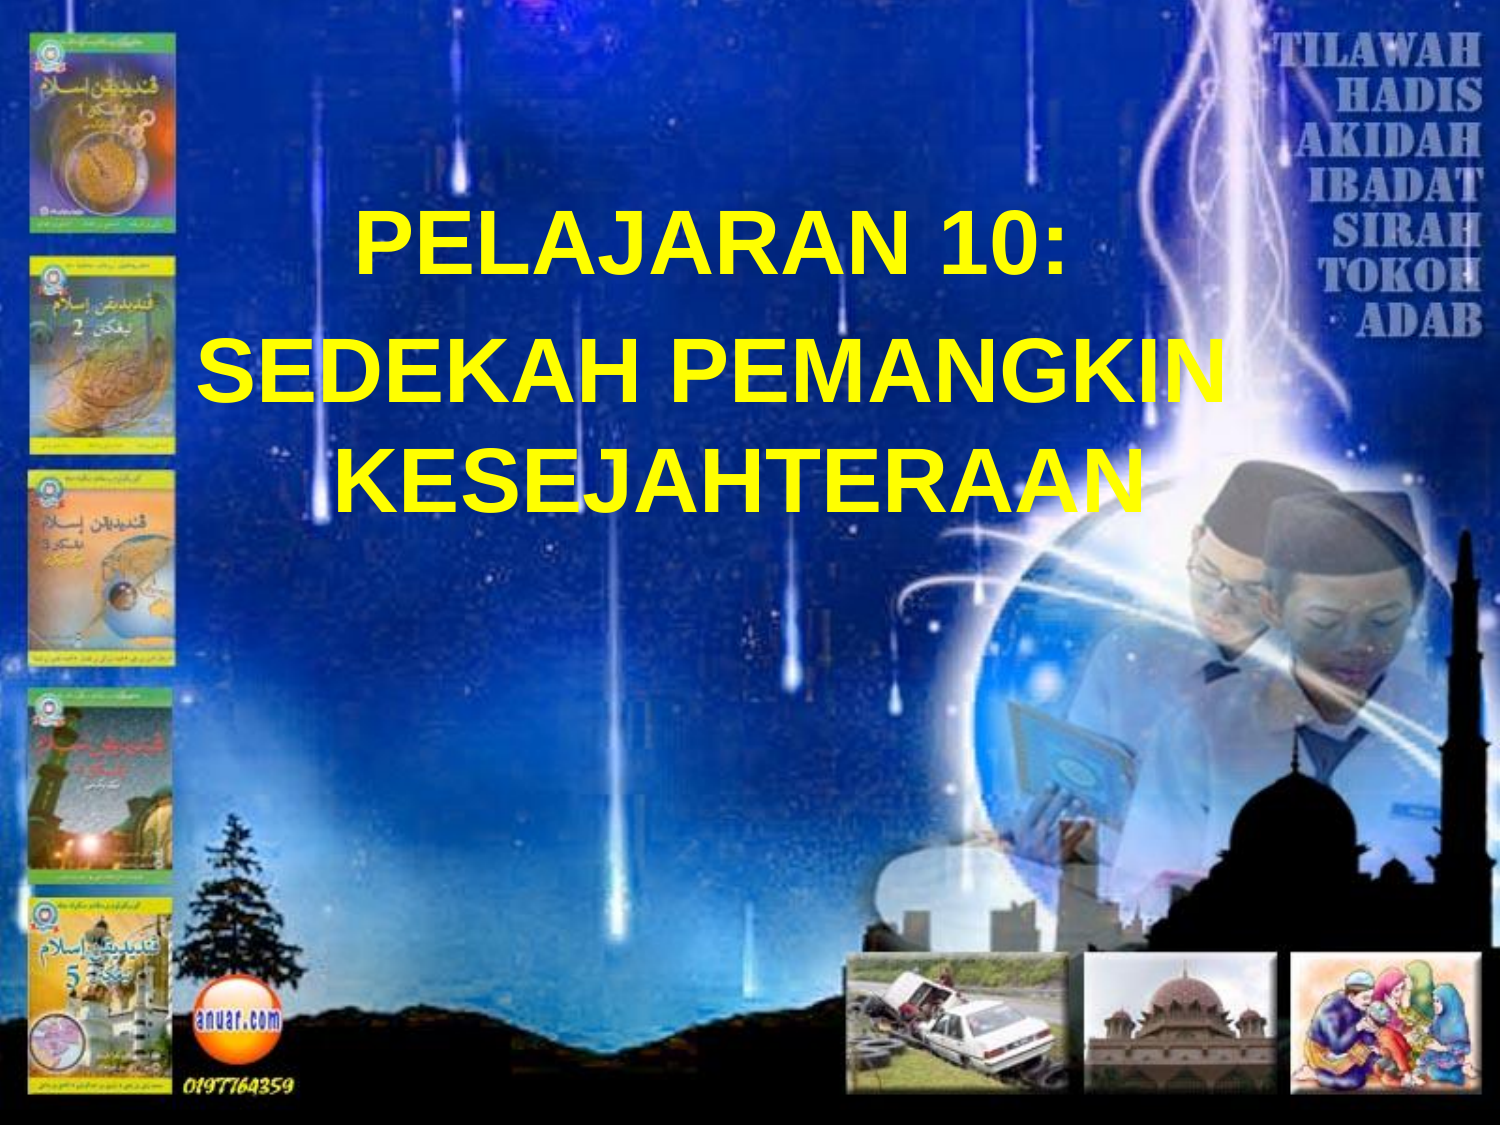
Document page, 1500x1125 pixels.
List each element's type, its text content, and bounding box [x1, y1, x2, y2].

list PELAJARAN 10: SEDEKAH PEMANGKIN KESEJAHTERAAN [37, 174, 1388, 918]
picture [0, 0, 1500, 1125]
